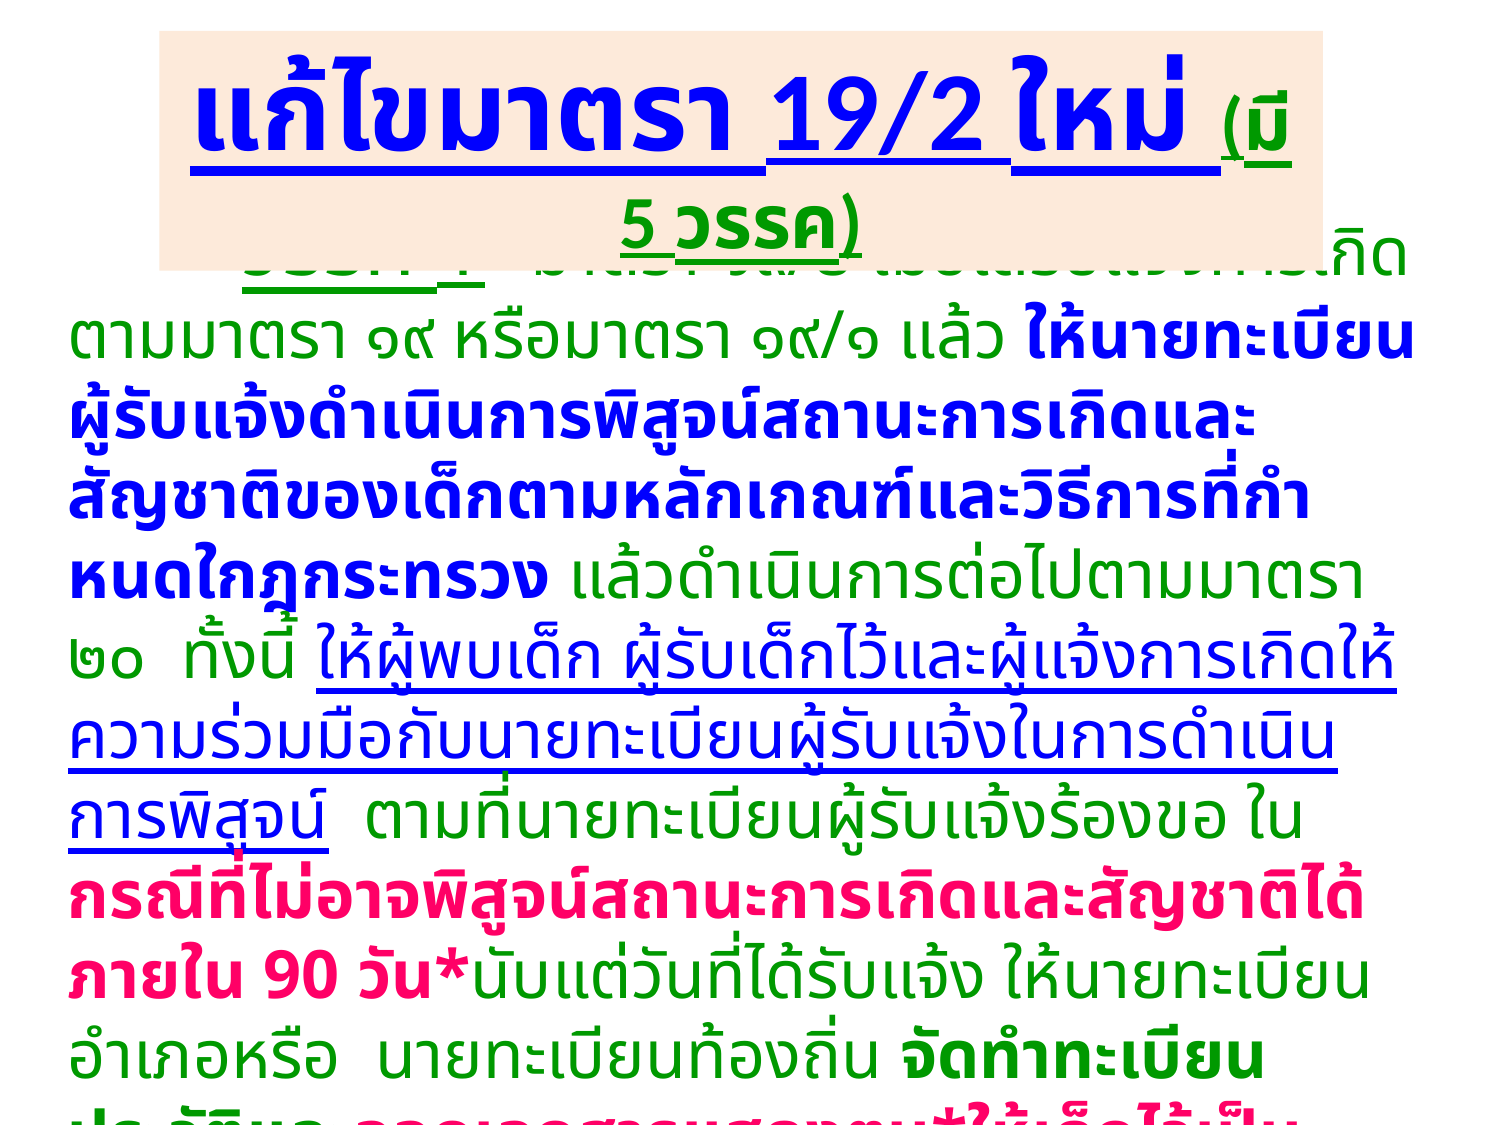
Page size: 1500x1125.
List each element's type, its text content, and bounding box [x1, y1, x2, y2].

text_box แก้ไขมาตรา 19/2 ใหม่ (มี 5 วรรค) [159, 30, 1323, 271]
text_box วรรค 1 “มาตรา ๑๙/๒ เมื่อได้รับแจ้งการเกิดตามมาตรา ๑๙ หรือมาตรา ๑๙/๑ แล้ว ให้นายทะเบียนผู้รับแจ้งดำเนินการพิสูจน์สถานะการเกิดและสัญชาติของเด็กตามหลักเกณฑ์และวิธีการที่กำหนดใกฎกระทรวง แล้วดำเนินการต่อไปตามมาตรา ๒๐ ทั้งนี้ ให้ผู้พบเด็ก ผู้รับเด็กไว้และผู้แจ้งการเกิดให้ความร่วมมือกับนายทะเบียนผู้รับแจ้งในการดำเนินการพิสูจน์ ตามที่นายทะเบียนผู้รับแจ้งร้องขอ ในกรณีที่ไม่อาจพิสูจน์สถานะการเกิดและสัญชาติได้ภายใน 90 วัน*นับแต่วันที่ได้รับแจ้ง ให้นายทะเบียนอำเภอหรือ นายทะเบียนท้องถิ่น จัดทำทะเบียนประวัติและออกเอกสารแสดงตน*ให้เด็กไว้เป็นหลักฐาน เว้นแต่ เด็กนั้นมีอายุครบ 5 ปีแล้ว ให้นายทะเบียนอำเภอหรือนายทะเบียนท้องถิ่น ออกบัตรประจำตัวให้แทน ตามระเบียบและภายในระยะเวลาที่ผู้อำนวยการทะเบียนกลางกำหนด [53, 184, 1436, 1125]
